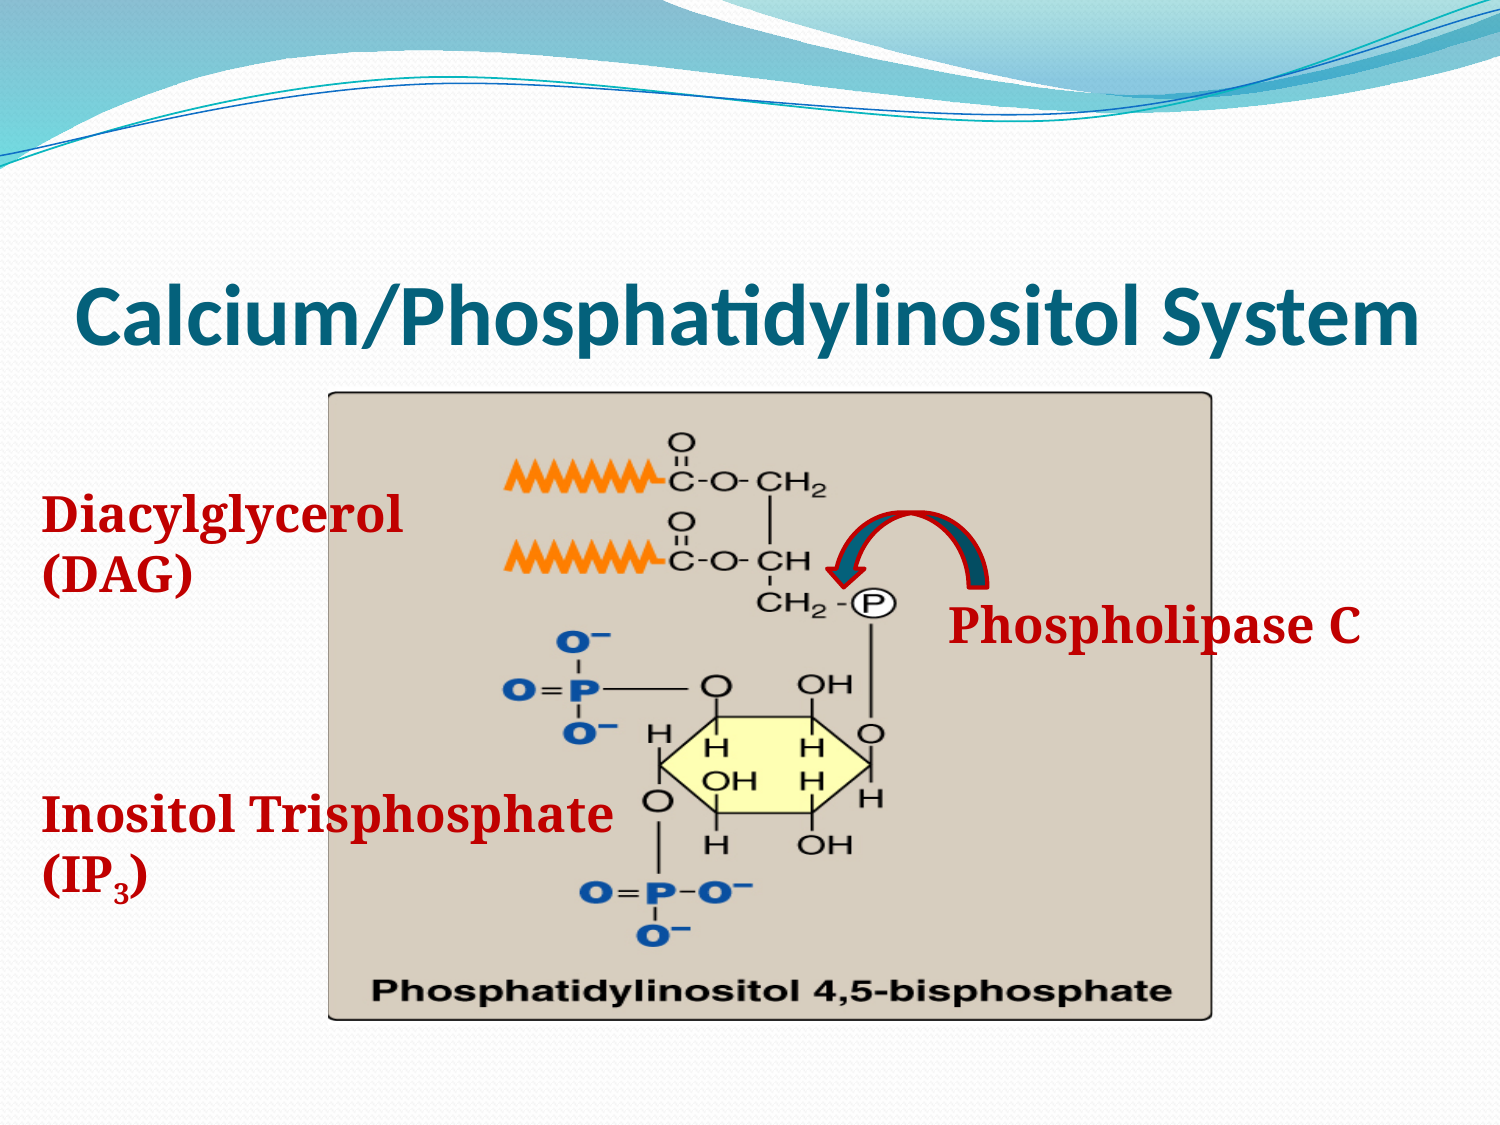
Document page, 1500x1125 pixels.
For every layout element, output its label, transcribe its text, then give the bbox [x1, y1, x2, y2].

text_box Diacylglycerol (DAG) Inositol Trisphosphate (IP3) [26, 474, 320, 918]
title Calcium/Phosphatidylinositol System [74, 174, 1426, 363]
text_box Phospholipase C [1219, 586, 1377, 662]
picture [327, 387, 1213, 1026]
